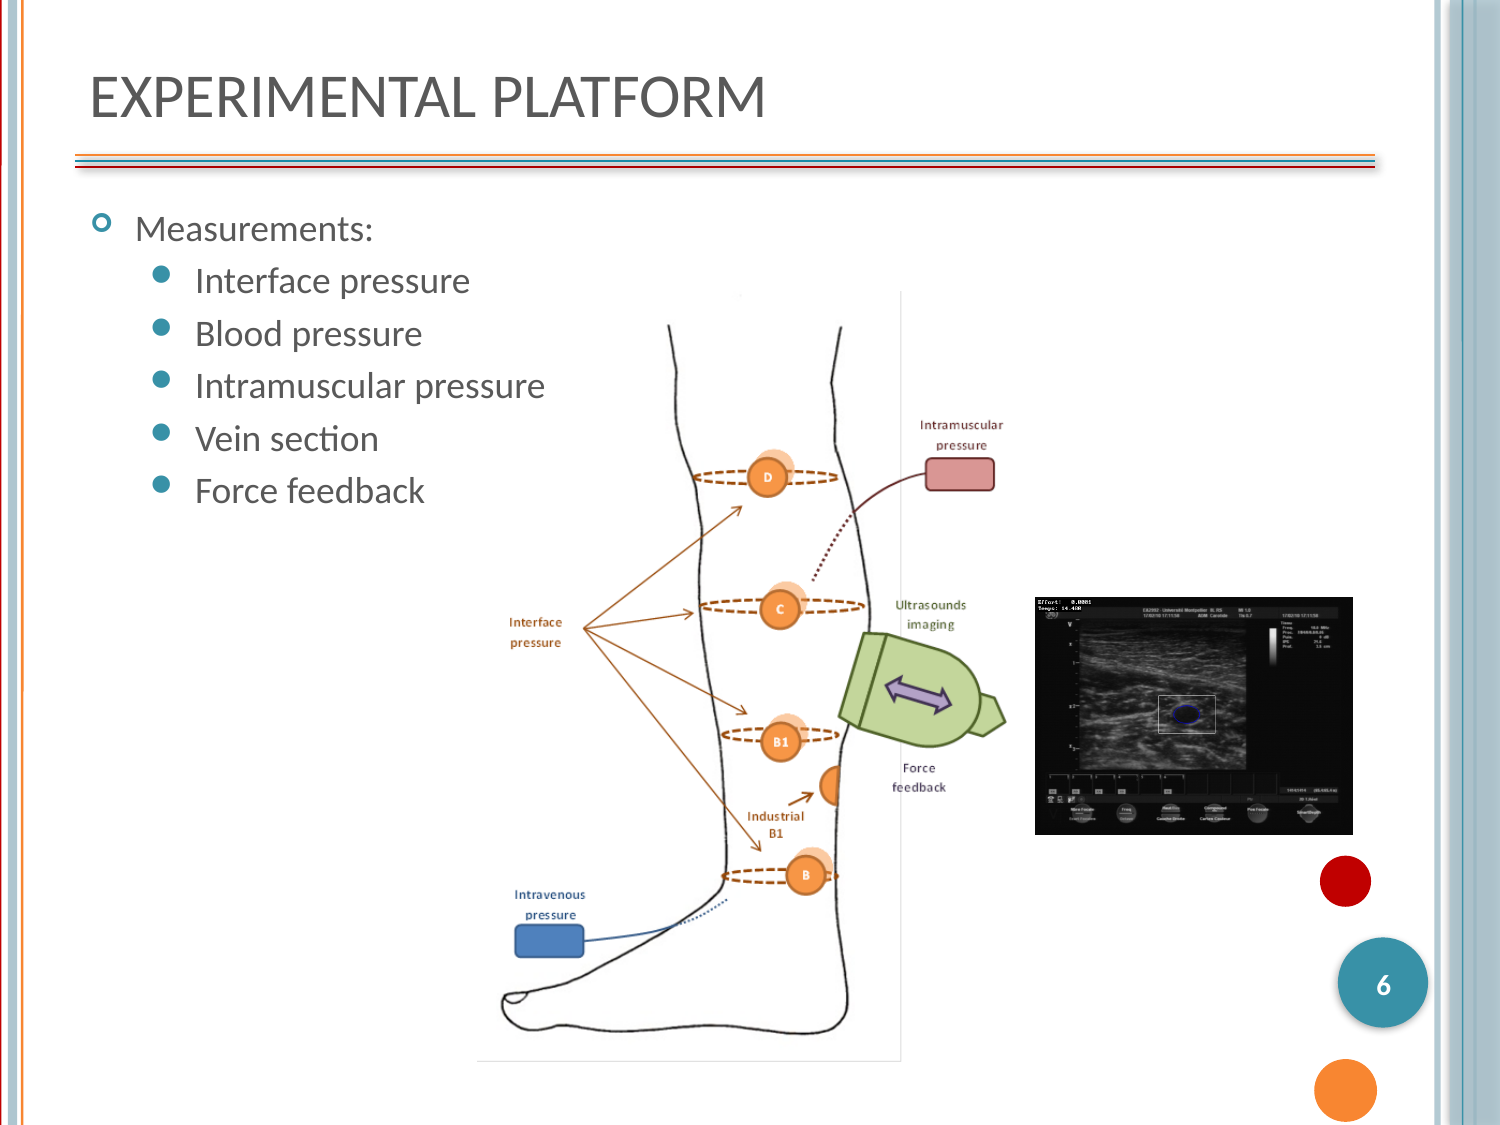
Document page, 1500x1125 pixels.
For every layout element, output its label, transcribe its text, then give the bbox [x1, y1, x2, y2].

list Measurements: Interface pressure Blood pressure Intramuscular pressure Vein section Force feedback [74, 196, 1376, 1063]
title Experimental platform [75, 45, 1375, 138]
slide_number 6 [1333, 940, 1434, 1026]
picture [477, 290, 1023, 1063]
picture [1034, 596, 1353, 836]
